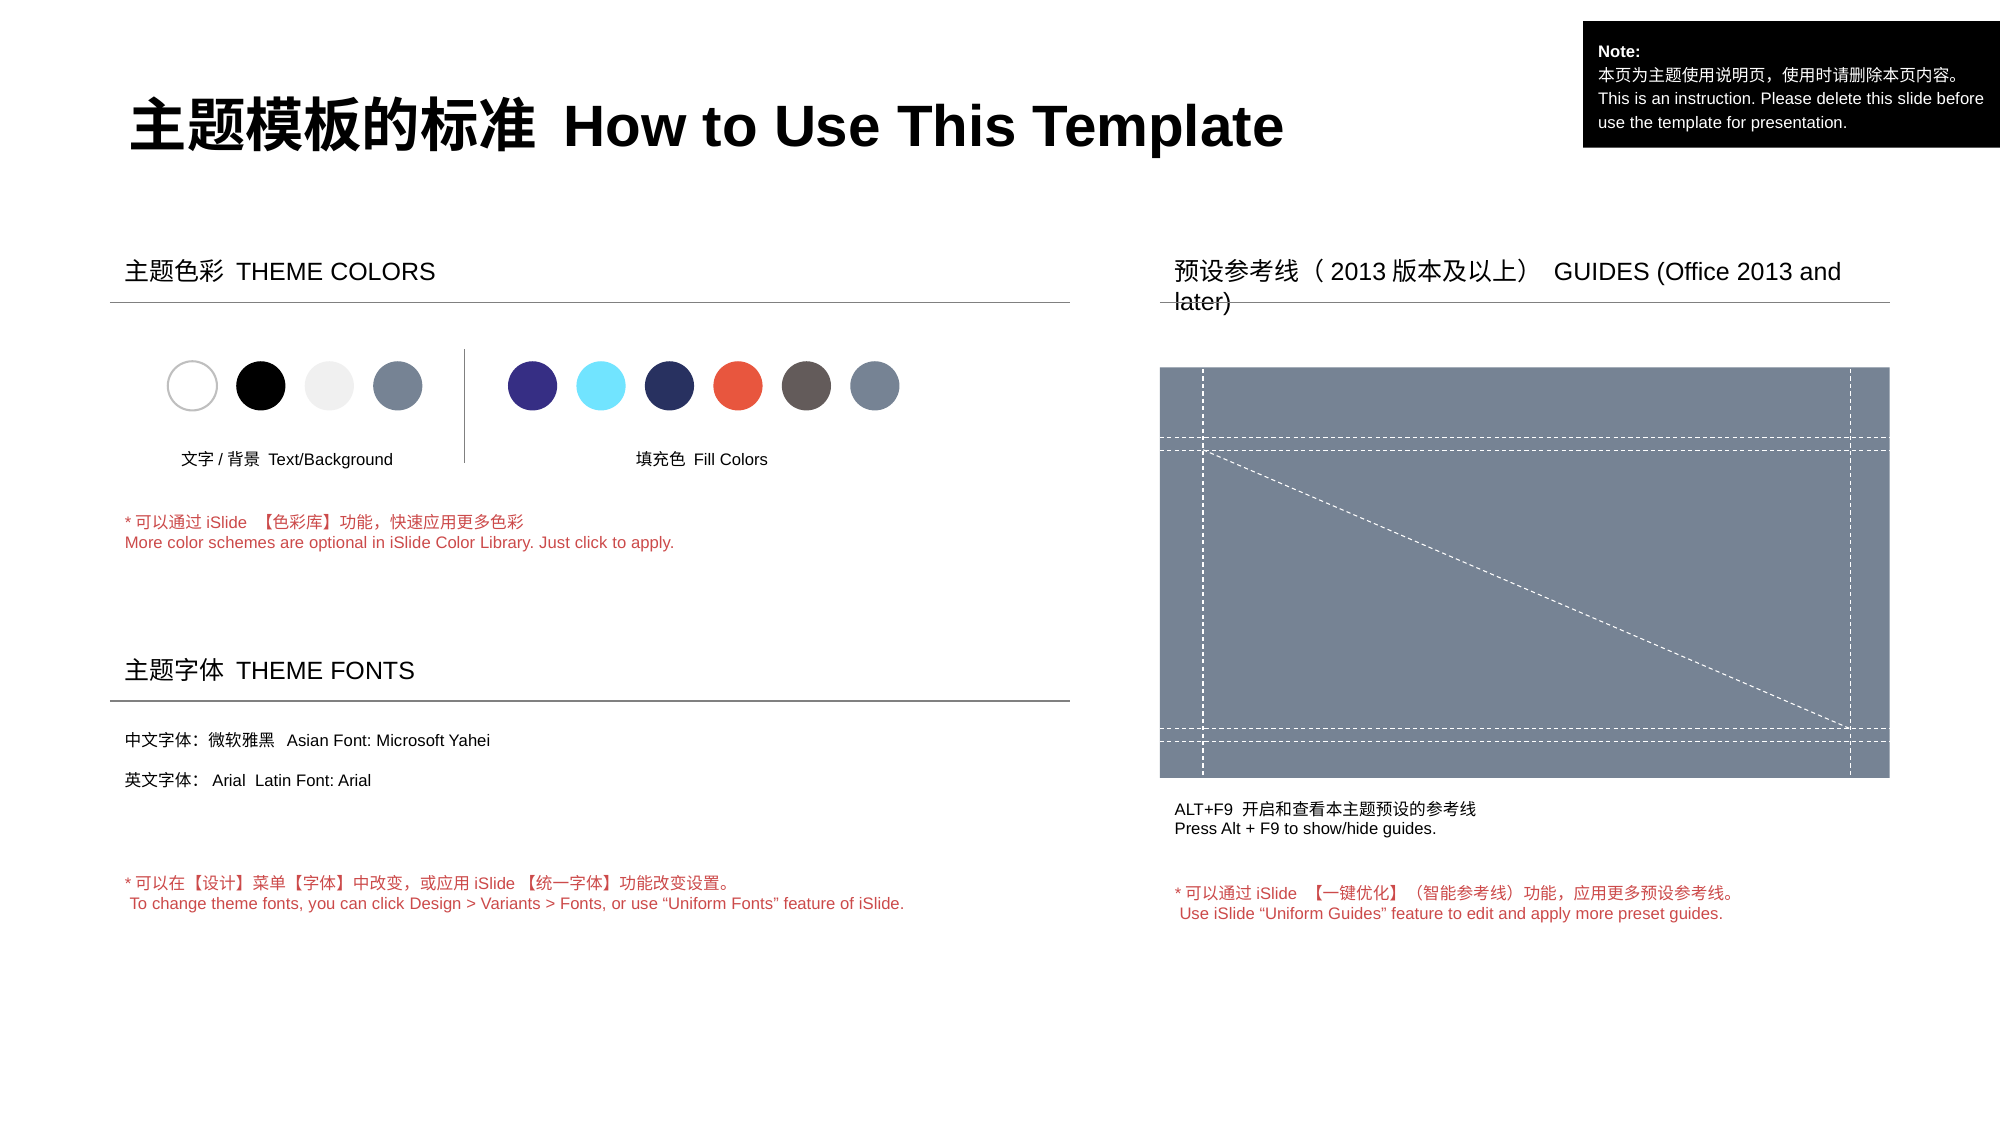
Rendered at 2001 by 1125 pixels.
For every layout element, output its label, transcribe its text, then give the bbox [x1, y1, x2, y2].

text_box *可以在【设计】菜单【字体】中改变，或应用iSlide【统一字体】功能改变设置。 To change theme fonts, you can click Design > Variants > Fonts, or use “Uniform Fonts” feature of iSlide. [109, 869, 1071, 917]
text_box 中文字体：微软雅黑 Asian Font: Microsoft Yahei 英文字体：Arial Latin Font: Arial [109, 722, 938, 798]
text_box 主题色彩 THEME COLORS [109, 248, 1070, 293]
text_box *可以通过iSlide 【一键优化】（智能参考线）功能，应用更多预设参考线。 Use iSlide “Uniform Guides” feature to edit and apply more preset guides. [1159, 869, 1866, 937]
text_box 主题模板的标准 How to Use This Template [113, 0, 1890, 167]
text_box Note: 本页为主题使用说明页，使用时请删除本页内容。 This is an instruction. Please delete this slide before use the template for presentation. [1583, 21, 2000, 148]
text_box *可以通过iSlide 【色彩库】功能，快速应用更多色彩 More color schemes are optional in iSlide Color Library. Just click to apply. [109, 508, 1071, 556]
text_box 文字/背景 Text/Background [109, 441, 465, 476]
text_box 主题字体 THEME FONTS [109, 646, 1070, 692]
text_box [167, 349, 900, 463]
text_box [1144, 361, 1890, 868]
text_box 填充色 Fill Colors [466, 441, 939, 476]
text_box 预设参考线（2013版本及以上） GUIDES (Office 2013 and later) [1159, 248, 1917, 323]
